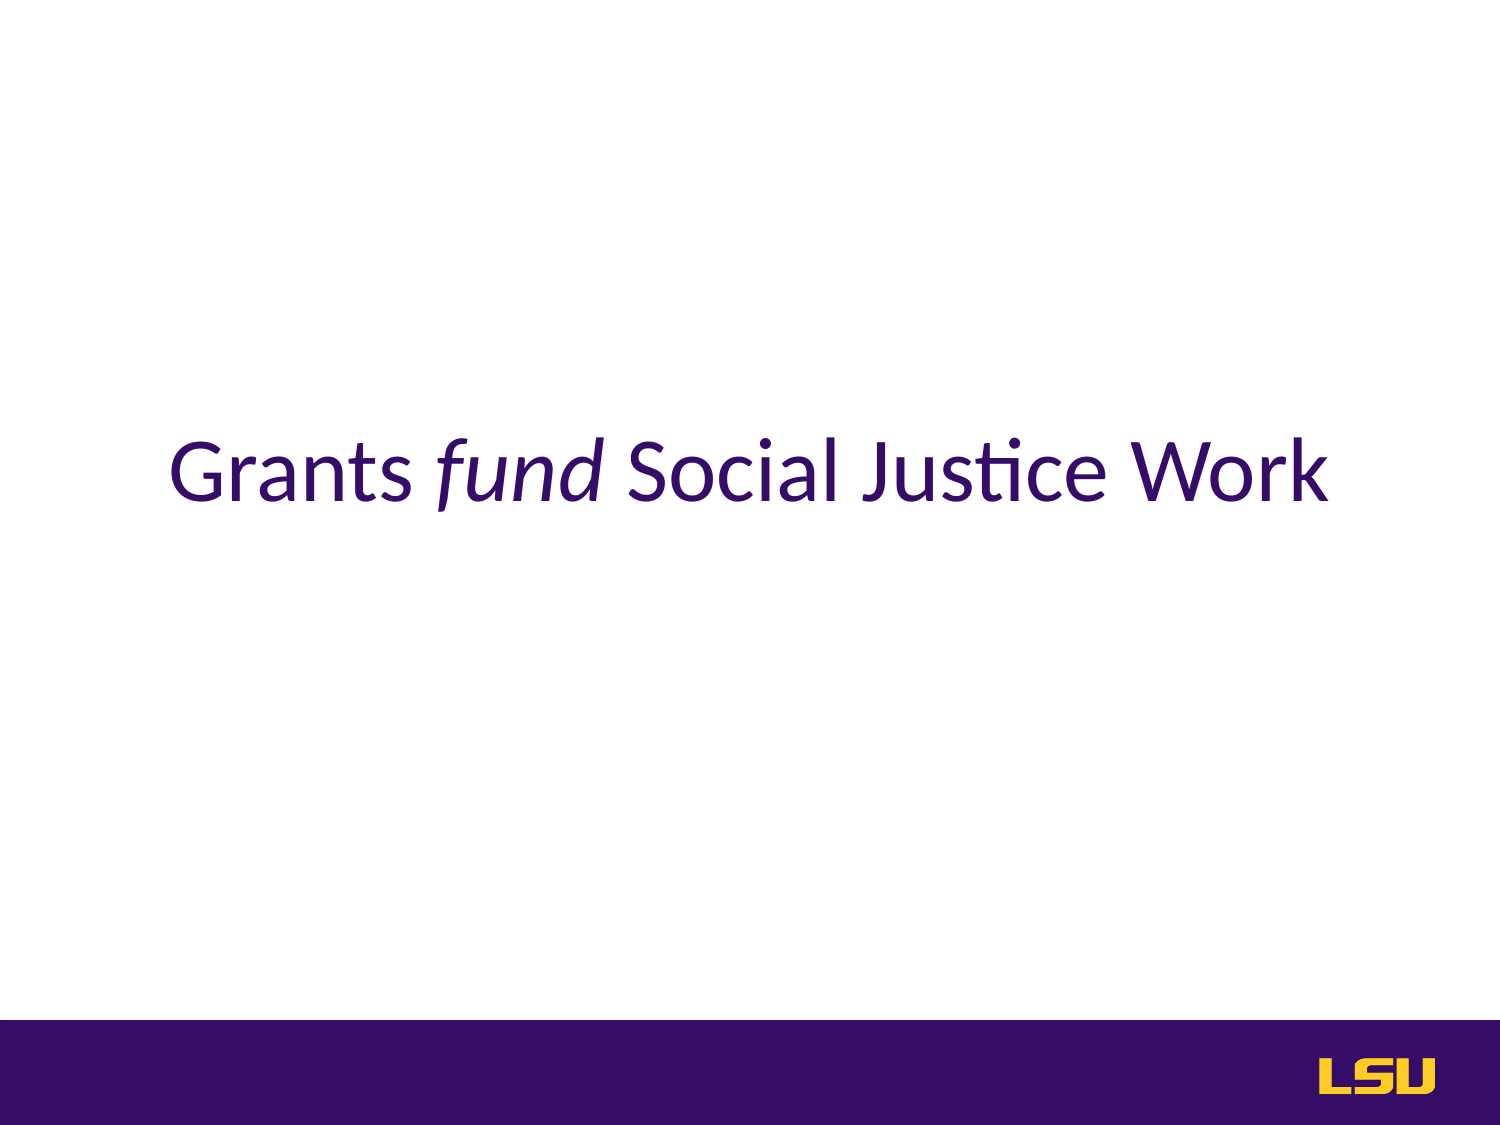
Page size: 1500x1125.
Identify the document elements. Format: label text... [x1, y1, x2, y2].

text_box Grants fund Social Justice Work [0, 394, 1500, 535]
